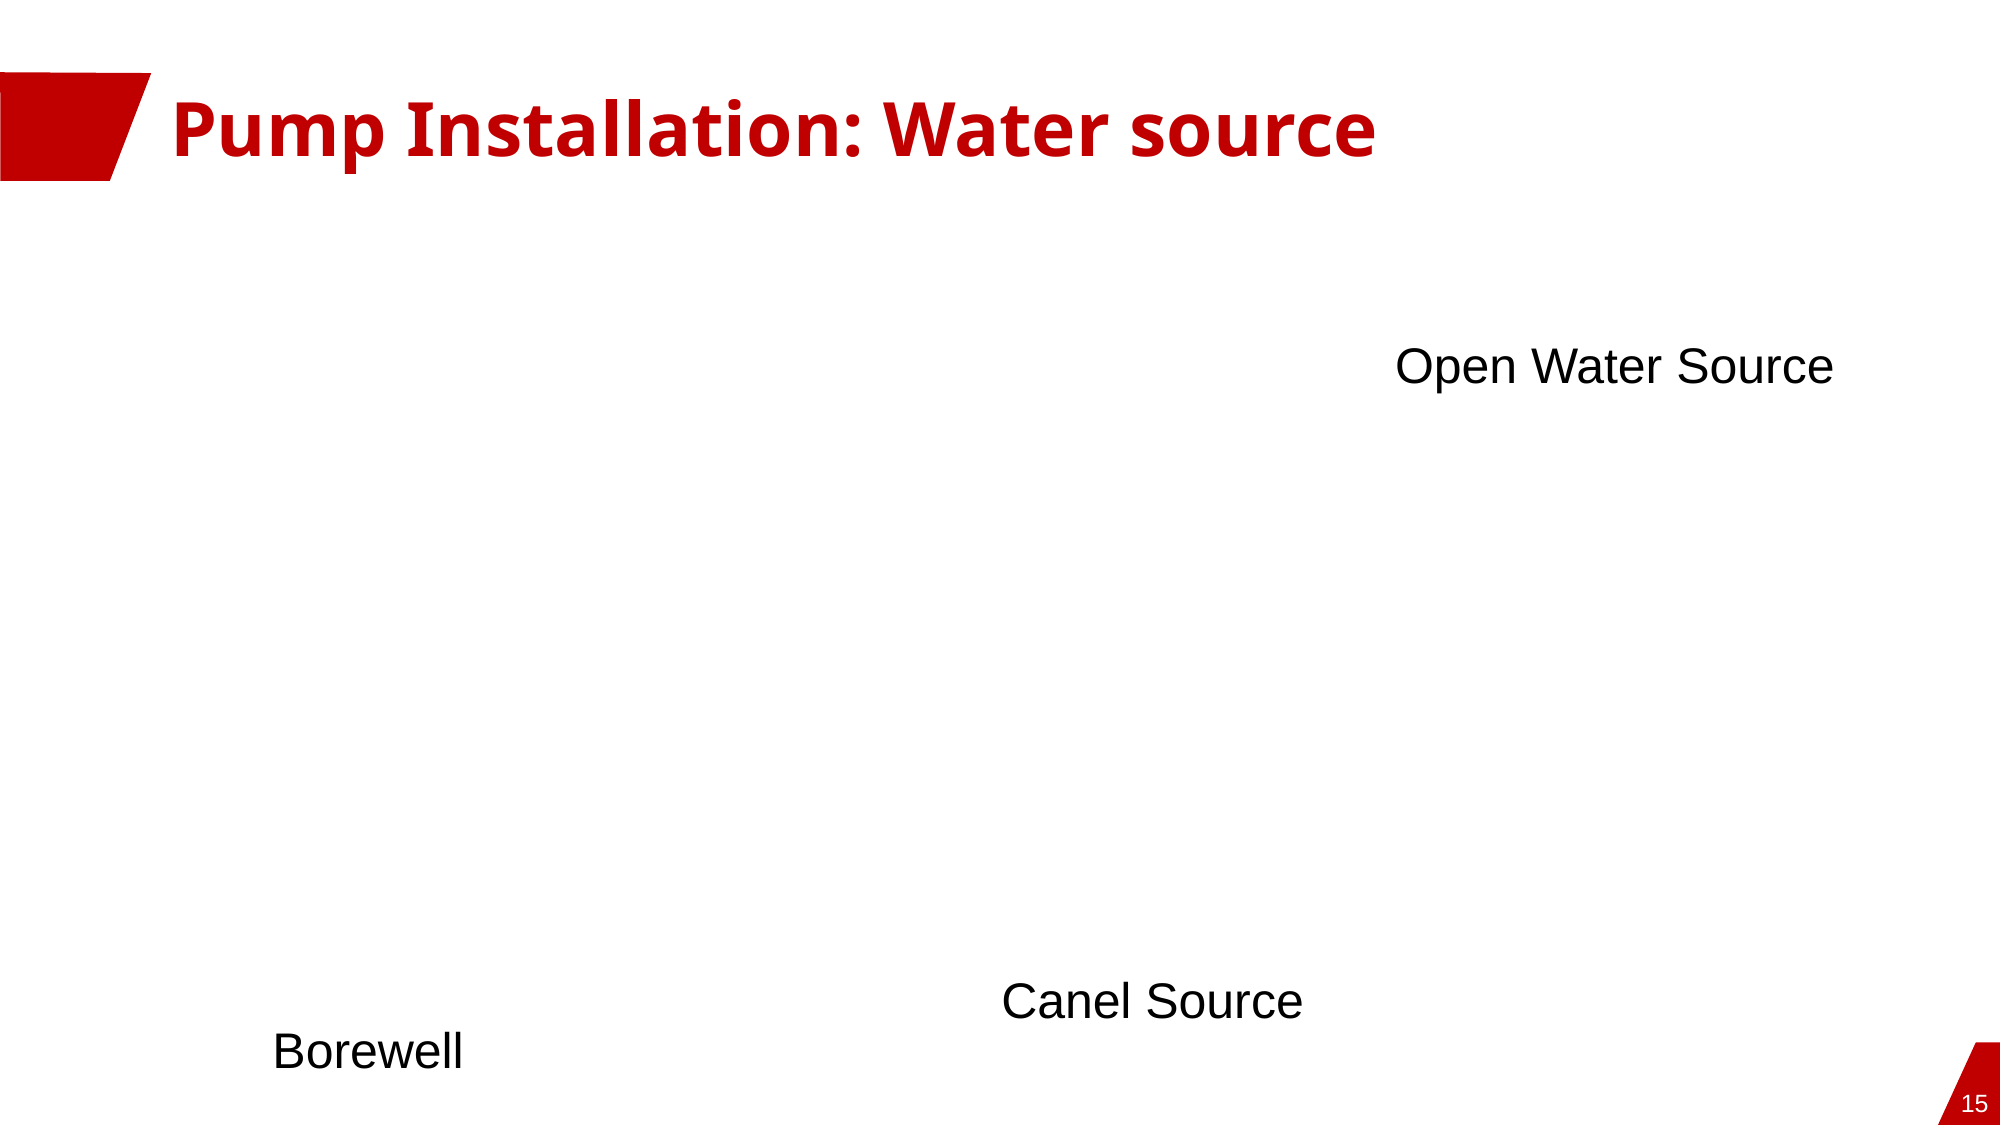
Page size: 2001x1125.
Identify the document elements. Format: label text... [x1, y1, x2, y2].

text_box Open Water Source [1303, 326, 1927, 420]
slide_number 15 [1662, 1080, 2000, 1125]
text_box Borewell [56, 1010, 681, 1105]
title Pump Installation: Water source [158, 67, 1885, 198]
text_box Canel Source [840, 961, 1465, 1055]
